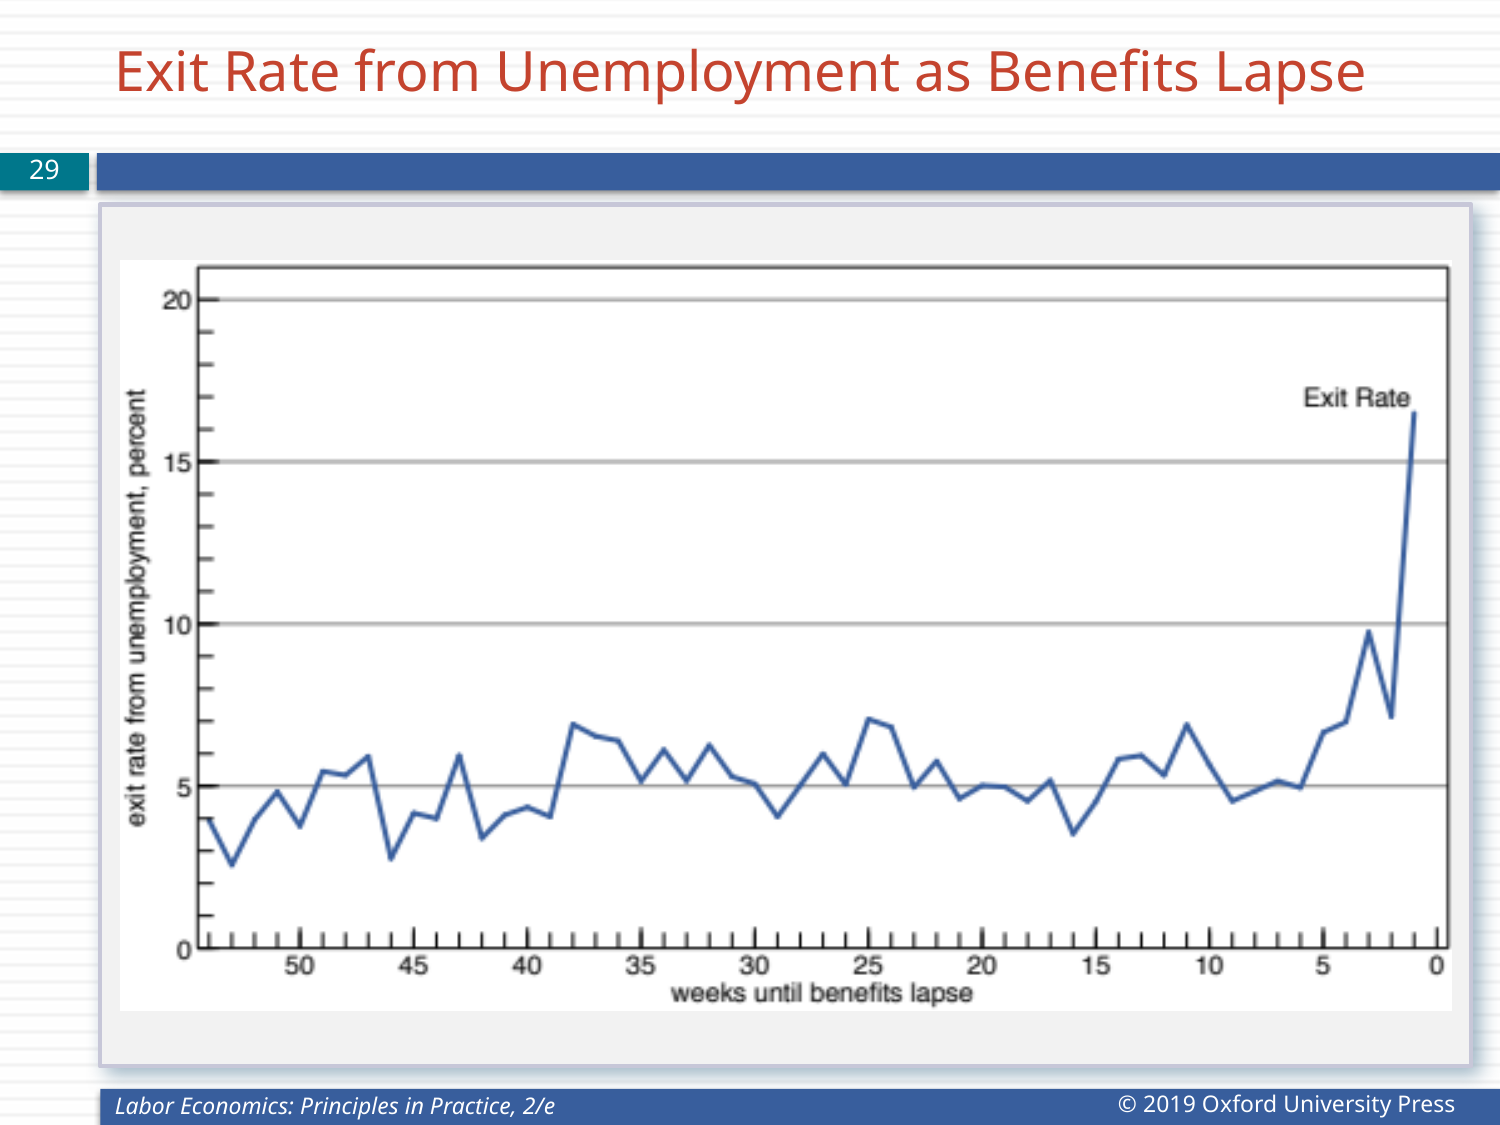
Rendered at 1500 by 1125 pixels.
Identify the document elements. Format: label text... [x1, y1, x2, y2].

picture [119, 259, 1453, 1011]
slide_number 28 [0, 153, 89, 191]
slide_number Labor Economics: Principles in Practice, 2/e [99, 1090, 745, 1125]
footer © 2019 Oxford University Press [825, 1090, 1471, 1125]
title Exit Rate from Unemployment as Benefits Lapse [99, 1, 1472, 136]
